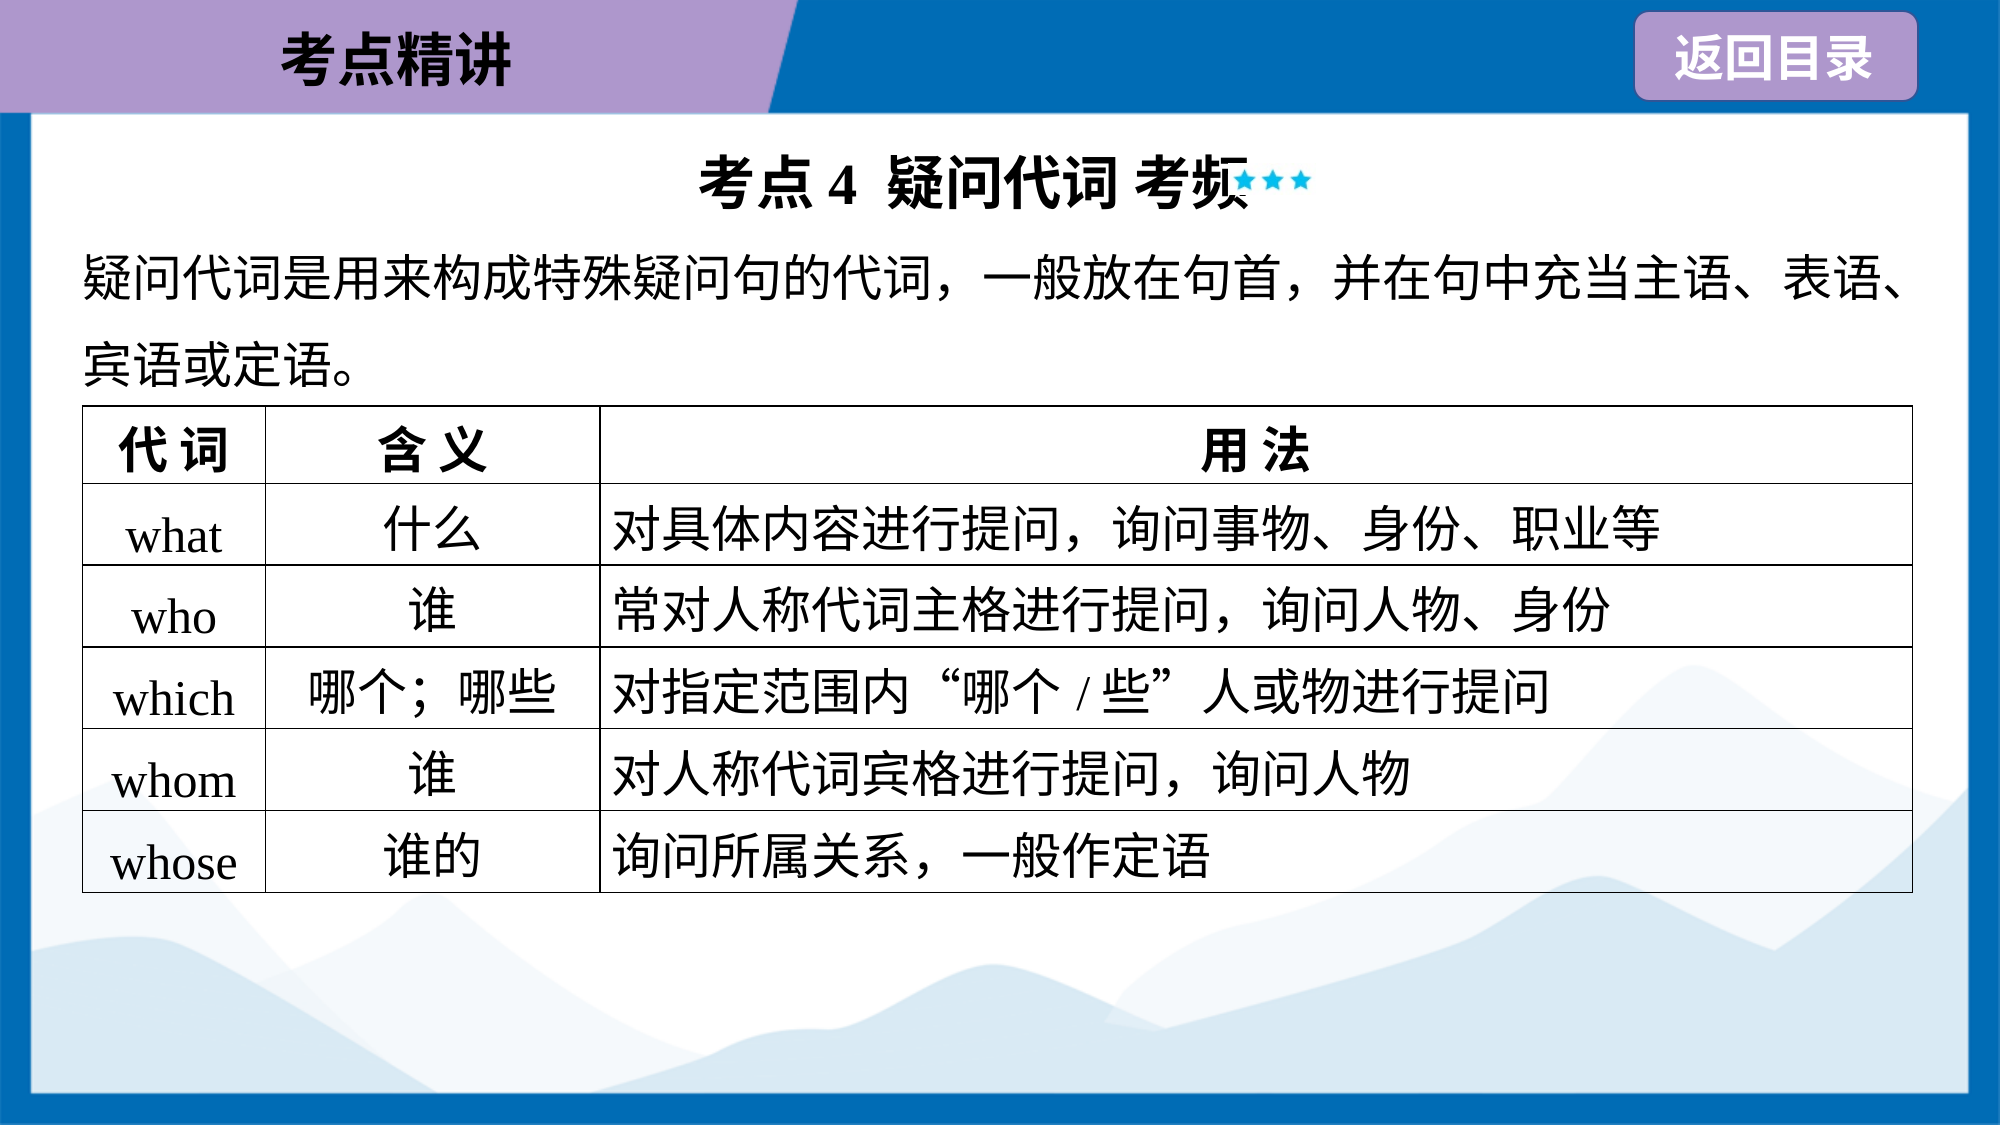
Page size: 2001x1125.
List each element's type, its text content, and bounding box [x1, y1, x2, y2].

table_header 含 义 [266, 407, 599, 483]
table_header 用 法 [601, 407, 1912, 483]
table_cell 常对人称代词主格进行提问，询问人物、身份 [601, 566, 1912, 646]
table_cell 谁的 [266, 811, 599, 892]
table_cell whom [83, 729, 265, 810]
table_cell 对人称代词宾格进行提问，询问人物 [601, 729, 1912, 810]
table_cell 谁 [266, 566, 599, 646]
table_cell 什么 [266, 484, 599, 564]
picture [0, 0, 2000, 1125]
text_box 考点4 疑问代词 考频 . [82, 144, 1918, 215]
table_cell whose [83, 811, 265, 892]
table_cell 对具体内容进行提问，询问事物、身份、职业等 [601, 484, 1912, 564]
table_cell 询问所属关系，一般作定语 [601, 811, 1912, 892]
table_cell 哪个；哪些 [266, 648, 599, 728]
table_cell which [83, 648, 265, 728]
text_box 疑问代词是用来构成特殊疑问句的代词，一般放在句首，并在句中充当主语、表语、 宾语或定语。 [82, 214, 1917, 385]
table_cell what [83, 484, 265, 564]
table_cell 对指定范围内“哪个/些”人或物进行提问 [601, 648, 1912, 728]
table_header 代 词 [83, 407, 265, 483]
table_cell 谁 [266, 729, 599, 810]
table_cell who [83, 566, 265, 646]
